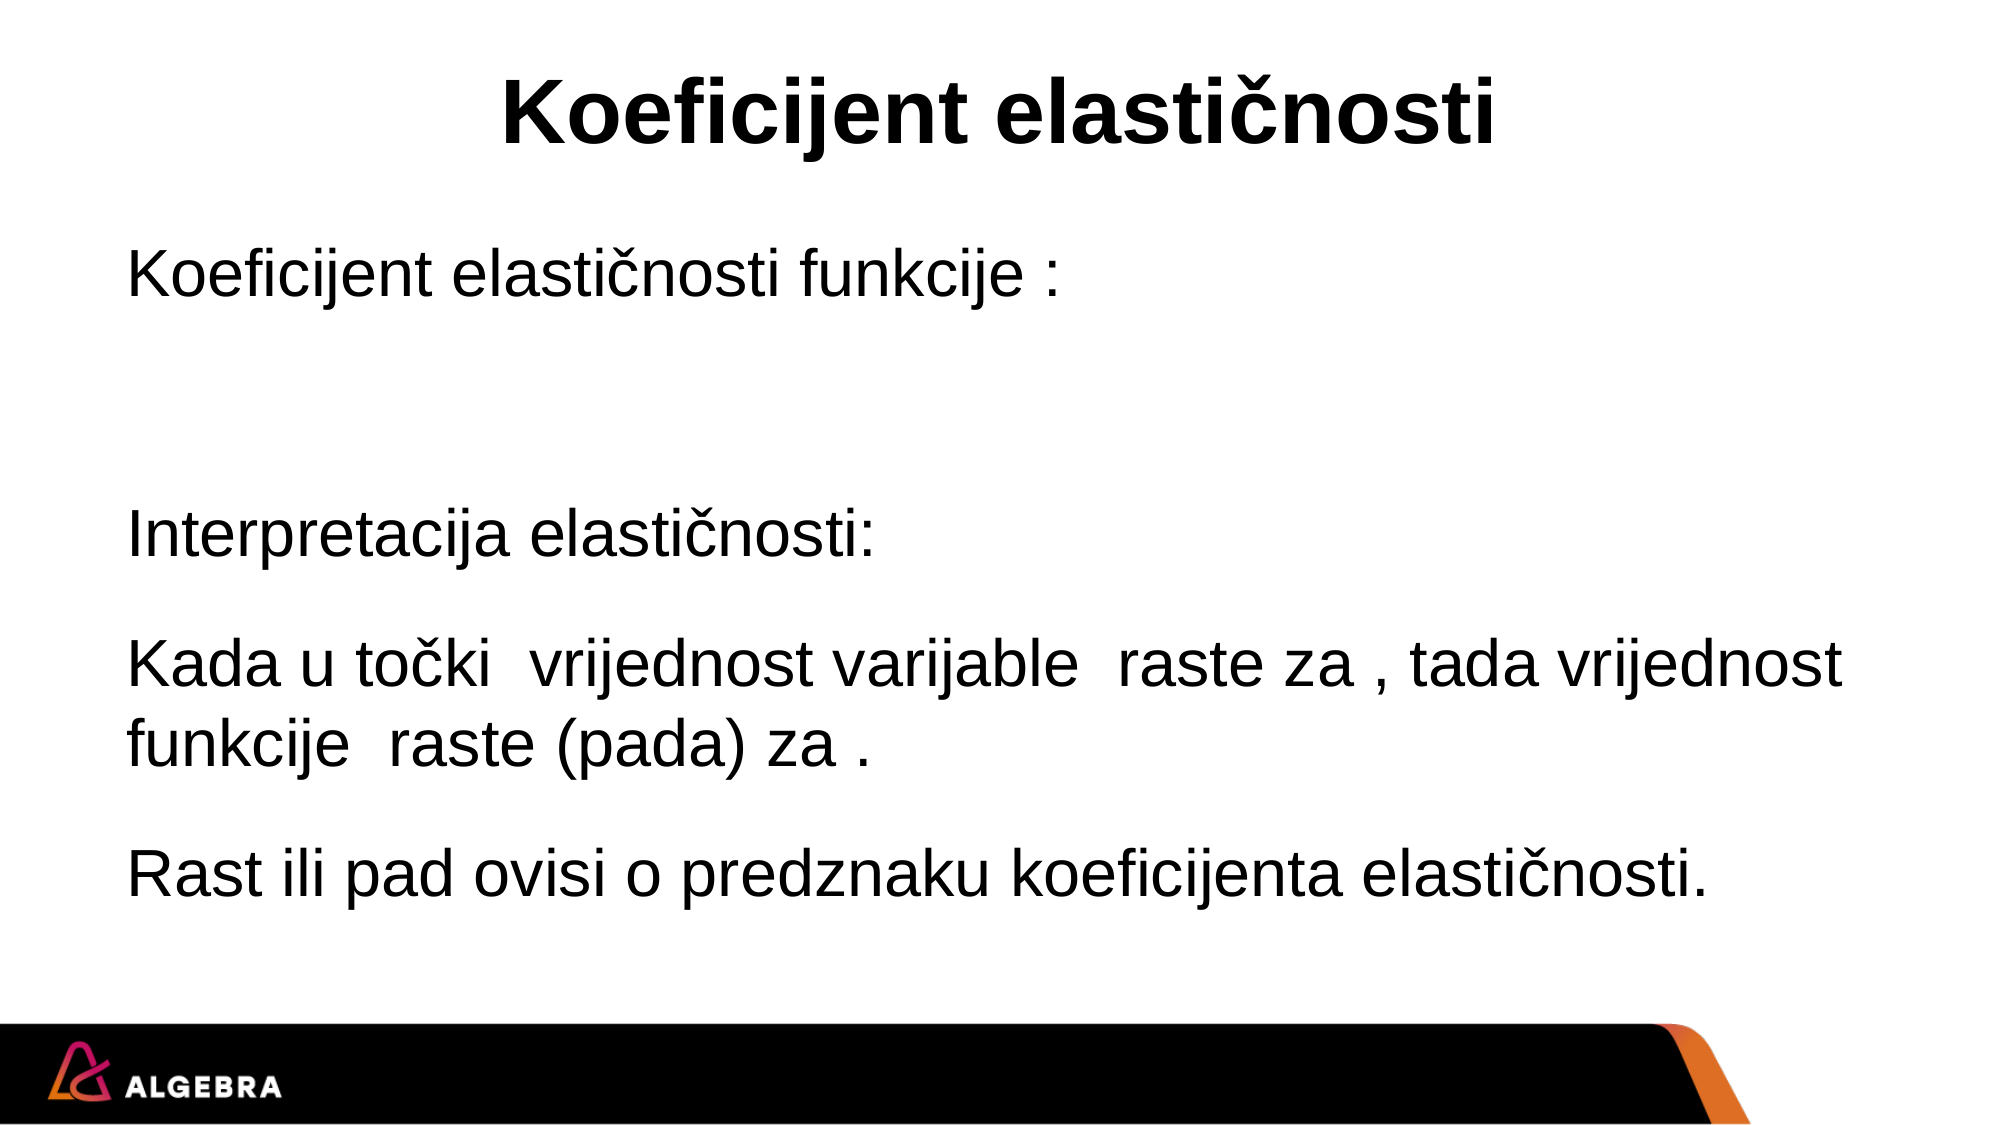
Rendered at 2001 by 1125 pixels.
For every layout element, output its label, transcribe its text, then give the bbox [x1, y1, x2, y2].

title Koeficijent elastičnosti [137, 4, 1863, 223]
picture [0, 1023, 1958, 1125]
